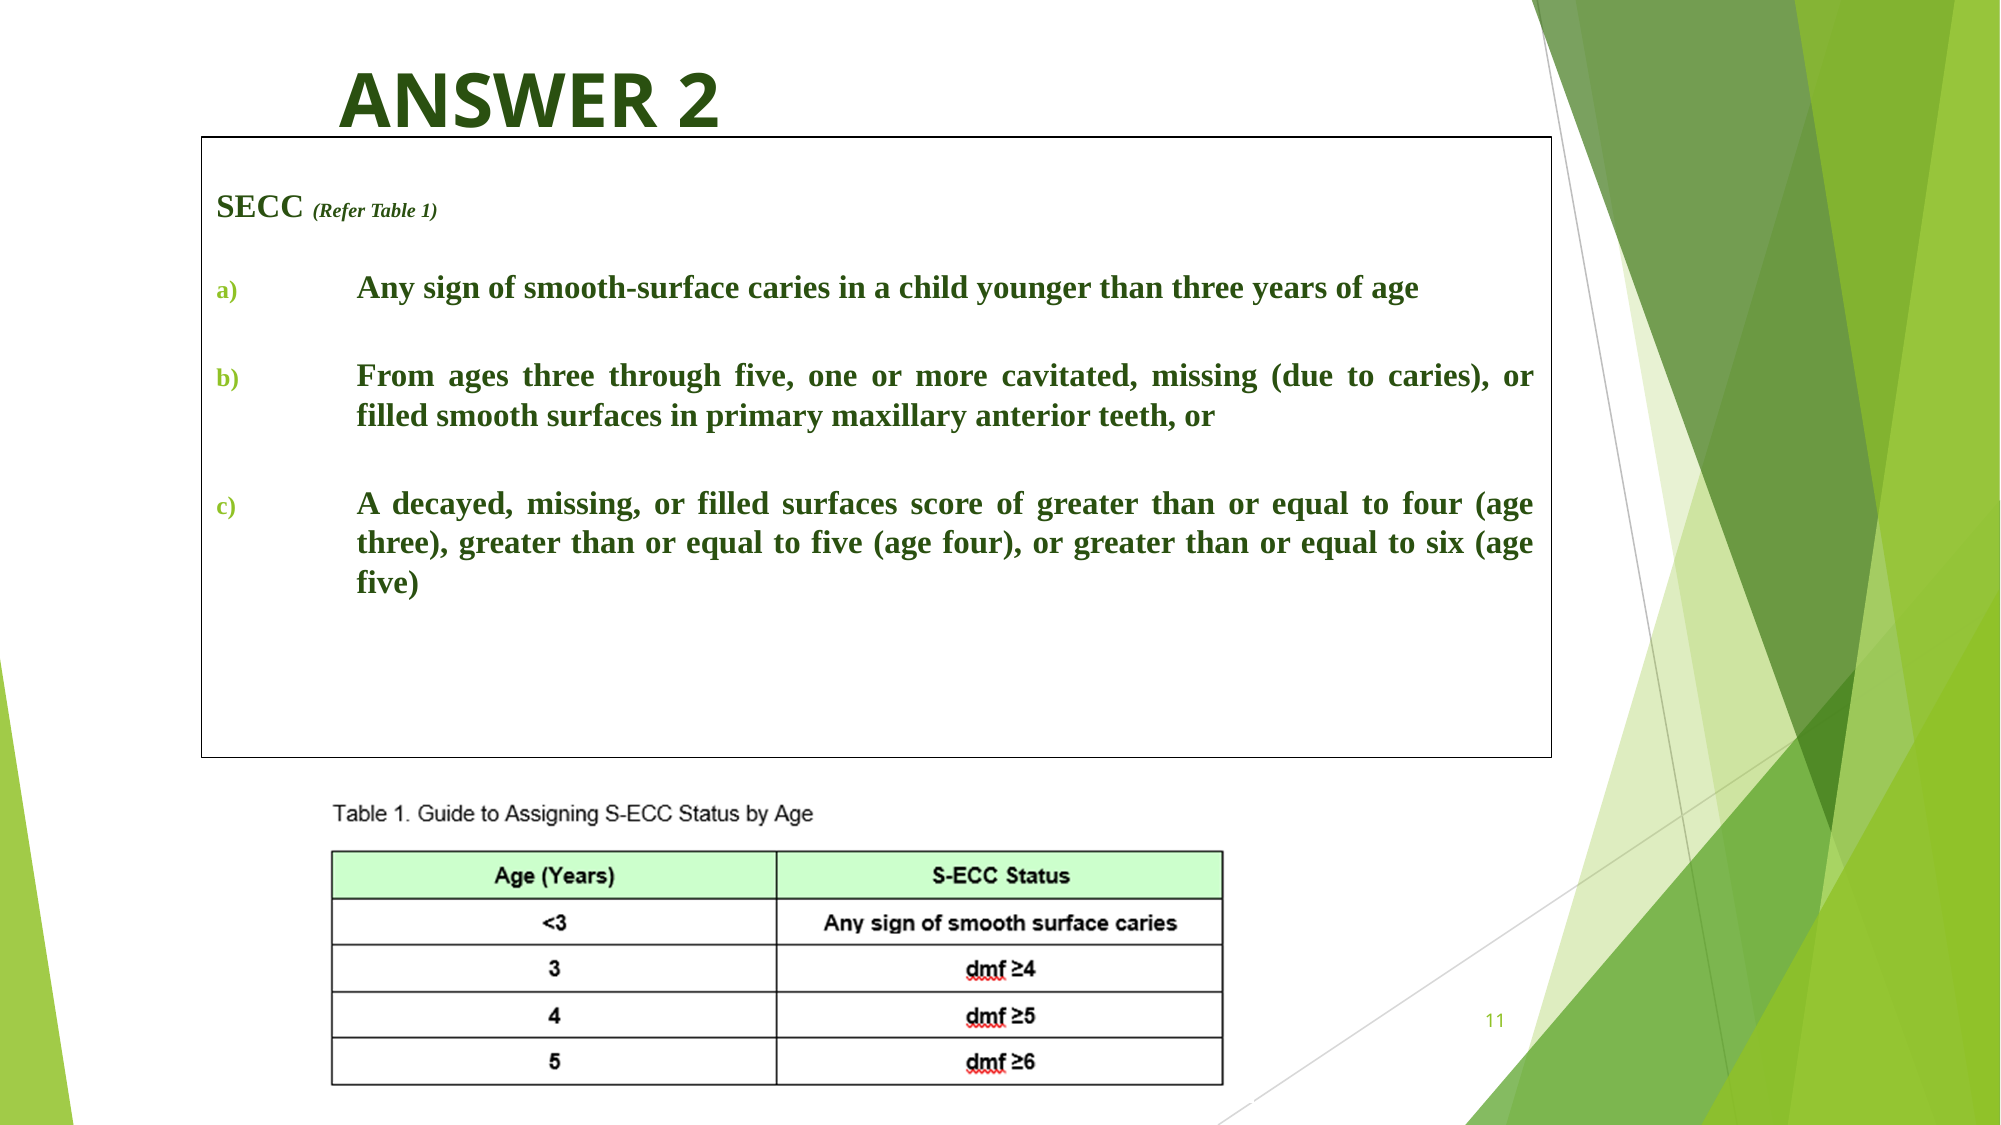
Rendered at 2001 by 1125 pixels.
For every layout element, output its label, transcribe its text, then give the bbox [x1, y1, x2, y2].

slide_number 11 [1409, 991, 1522, 1051]
list SECC (Refer Table 1) Any sign of smooth-surface caries in a child younger than three years of age From ages three through five, one or more cavitated, missing (due to caries), or filled smooth surfaces in primary maxillary anterior teeth, or A decayed, missing, or filled surfaces score of greater than or equal to four (age three), greater than or equal to five (age four), or greater than or equal to six (age five) [201, 137, 1552, 758]
title ANSWER 2 [324, 45, 1675, 185]
picture [302, 780, 1255, 1103]
